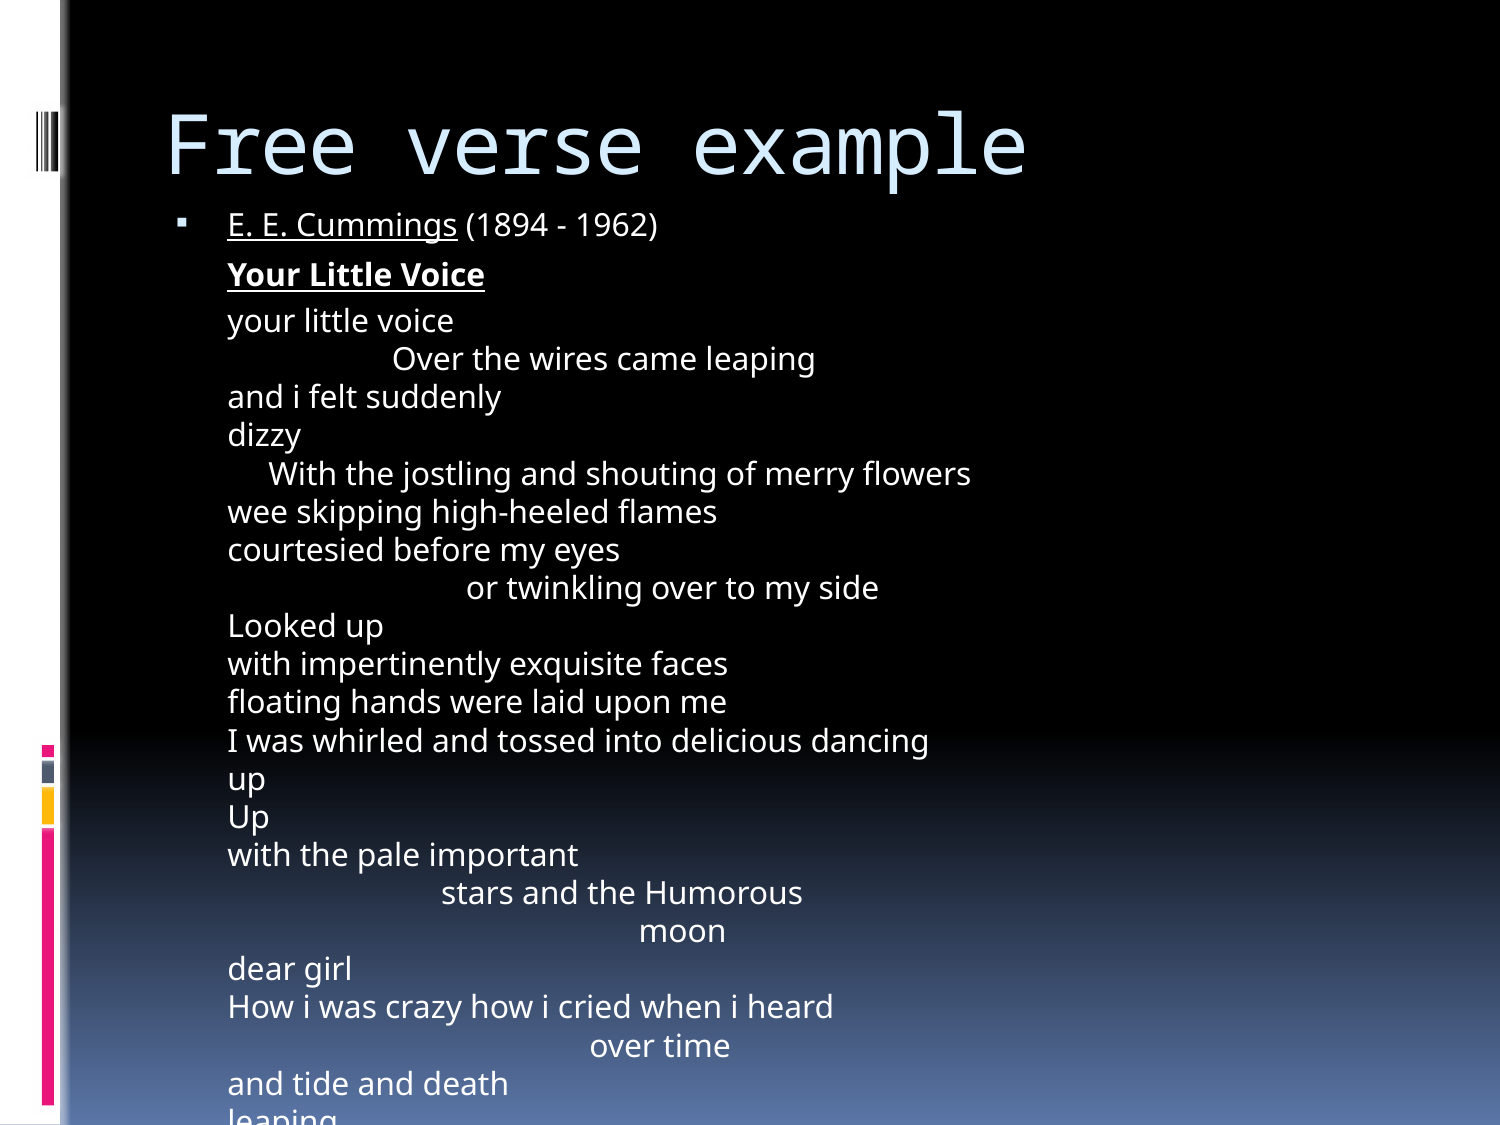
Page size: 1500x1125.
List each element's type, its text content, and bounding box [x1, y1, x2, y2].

list E. E. Cummings (1894 - 1962) Your Little Voice your little voice Over the wires came leaping and i felt suddenly dizzy With the jostling and shouting of merry flowers wee skipping high-heeled flames courtesied before my eyes or twinkling over to my side Looked up with impertinently exquisite faces floating hands were laid upon me I was whirled and tossed into delicious dancing up Up with the pale important stars and the Humorous moon dear girl How i was crazy how i cried when i heard over time and tide and death leaping Sweetly your voice [150, 197, 1463, 1125]
title Free verse example [150, 83, 1425, 197]
